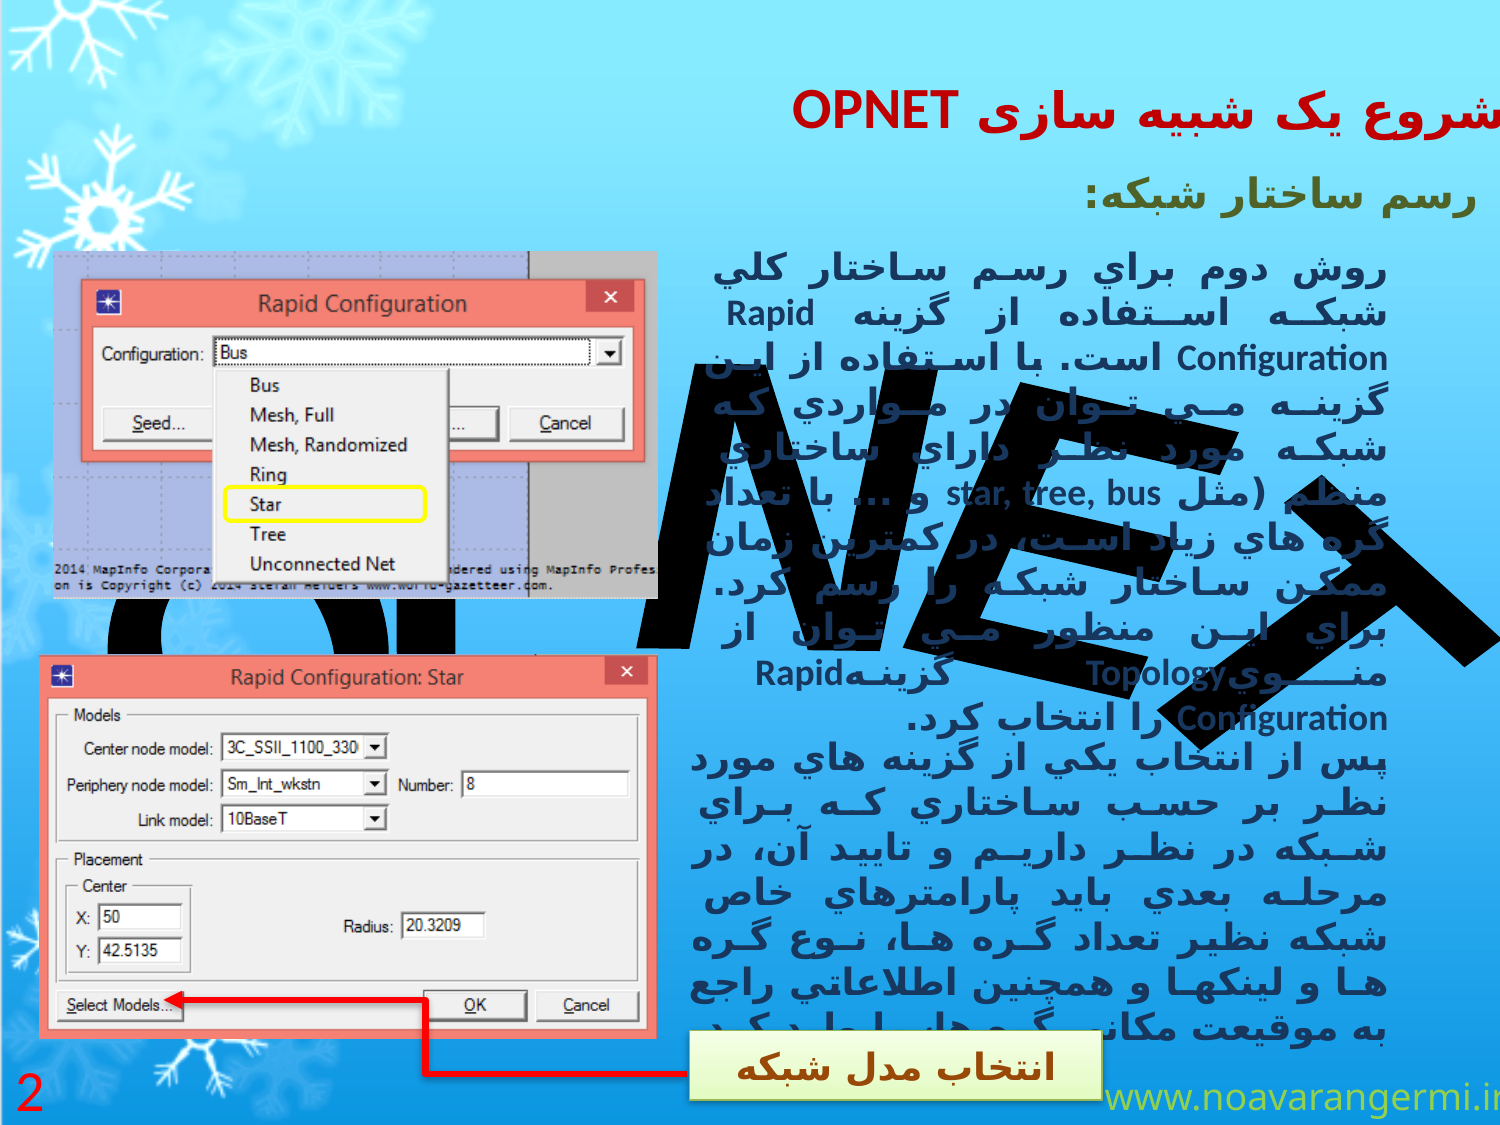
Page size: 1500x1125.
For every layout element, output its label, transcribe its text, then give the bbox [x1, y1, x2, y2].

slide_number 20 [0, 1057, 80, 1118]
text_box www.noavarangermi.ir [1089, 1074, 1500, 1125]
picture [681, 1080, 689, 1085]
text_box پس از انتخاب يكي از گزينه هاي مورد نظر بر حسب ساختاري كـه بـراي شـبكه در نظـر داريـم و تاييد آن، در مرحله بعدي بايد پارامترهاي خاص شبكه نظير تعداد گـره هـا، نـوع گـره هـا و لينكهـا و همچنين اطلاعاتي راجع به موقيعت مكاني گره ها، را وارد كرد [672, 725, 1404, 1056]
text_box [163, 999, 688, 1075]
picture [0, 0, 1500, 1125]
text_box روش دوم براي رسم ساختار كلي شبكه استفاده از گزينه Rapid Configuration است. با اسـتفاده از ايـن گزينـه مـي تـوان در مـواردي كـه شبكه مورد نظر داراي ساختاري منظم (مثل star, tree, bus و ... با تعداد گره هاي زياد اسـت، در كمترين زمان ممكن ساختار شبكه را رسم كرد. براي اين منظور مي تـوان از منـويTopology گزينـهRapid Configuration را انتخاب كرد. [687, 235, 1404, 725]
text_box انتخاب مدل شبکه [689, 1030, 1103, 1101]
text_box شروع یک شبیه سازی OPNET رسم ساختار شبکه: [778, 62, 1500, 225]
